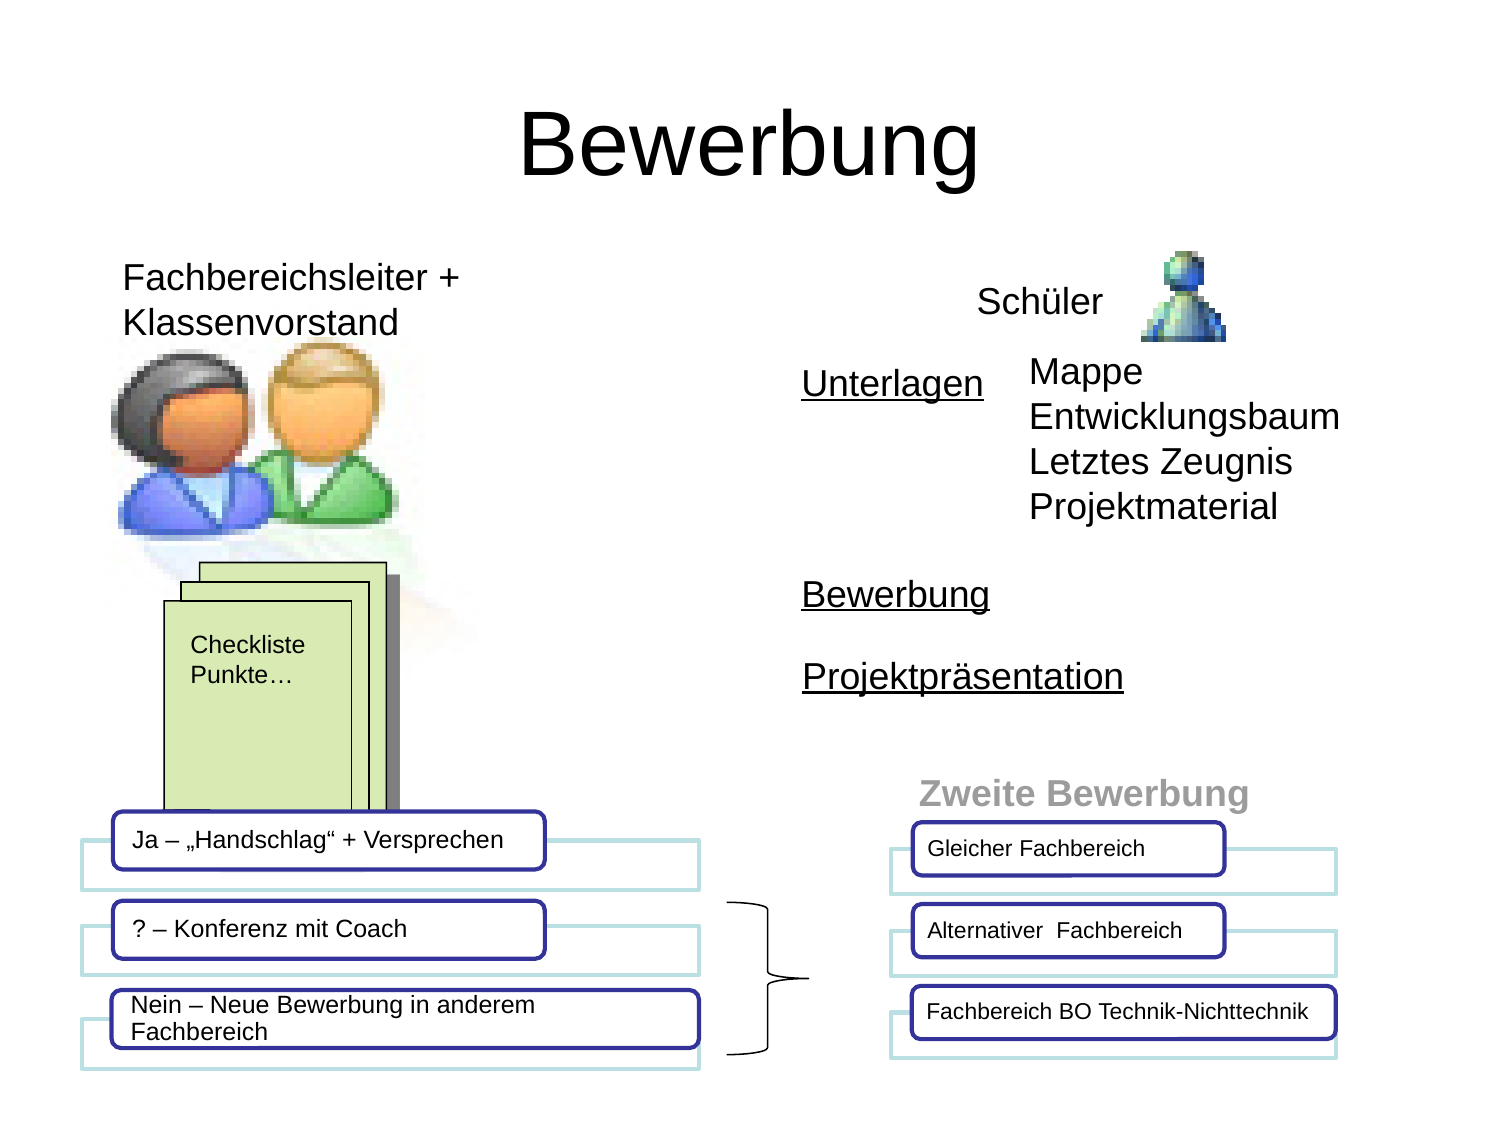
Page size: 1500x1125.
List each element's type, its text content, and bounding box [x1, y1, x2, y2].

text_box [726, 901, 810, 1056]
text_box Projektpräsentation [787, 644, 1140, 705]
text_box Mappe Entwicklungsbaum Letztes Zeugnis Projektmaterial [1014, 339, 1356, 535]
title Bewerbung [74, 44, 1426, 233]
picture [1136, 245, 1238, 342]
text_box Zweite Bewerbung [904, 761, 1266, 818]
text_box Schüler [961, 269, 1119, 330]
text_box Unterlagen [786, 351, 1000, 412]
text_box Fachbereichsleiter + Klassenvorstand [107, 246, 476, 303]
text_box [890, 820, 1337, 1061]
picture [105, 304, 497, 699]
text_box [81, 808, 700, 1072]
text_box [164, 708, 387, 806]
text_box Bewerbung [786, 562, 1006, 623]
